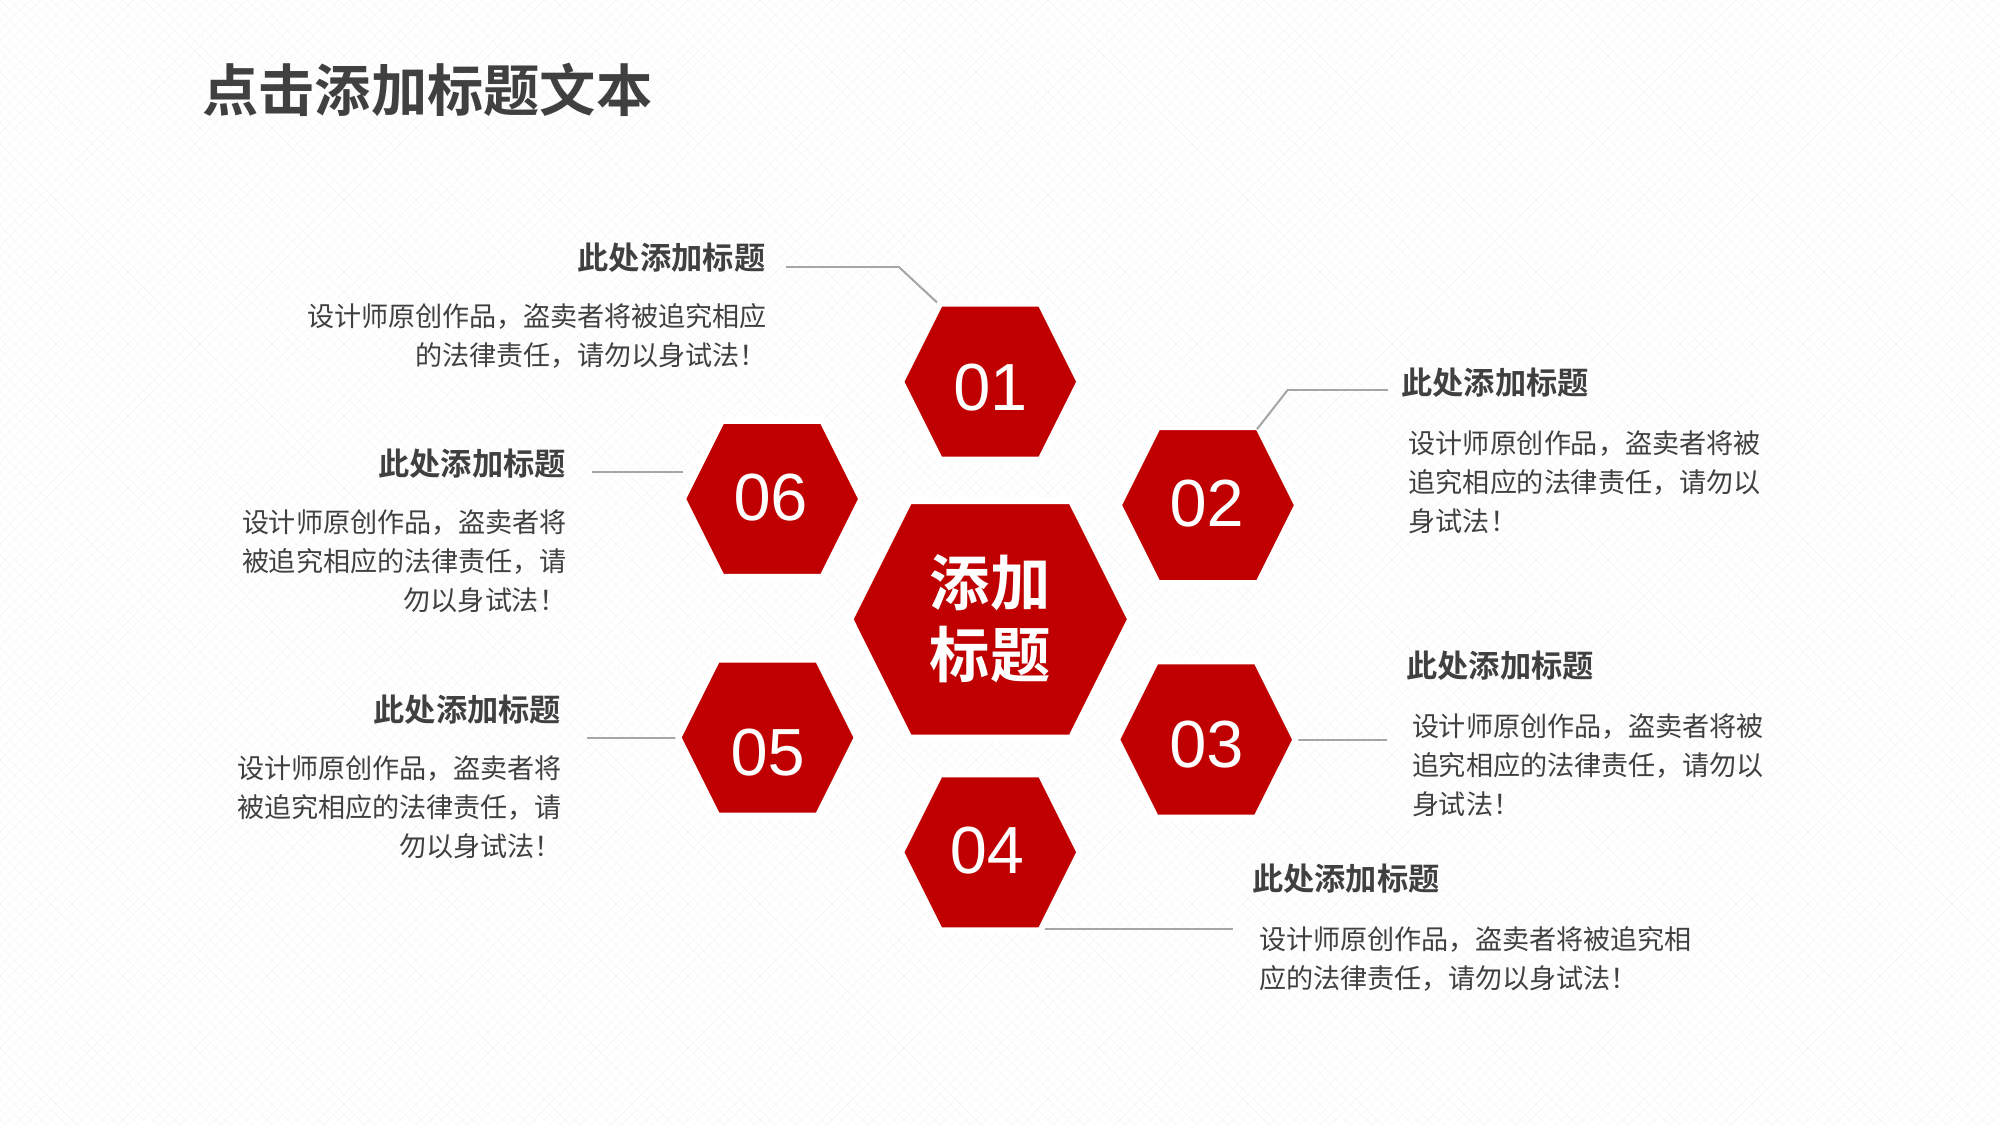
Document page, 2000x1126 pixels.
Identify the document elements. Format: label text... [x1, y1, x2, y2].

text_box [1256, 389, 1389, 430]
text_box 点击添加标题文本 [182, 45, 673, 133]
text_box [900, 303, 1080, 461]
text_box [849, 500, 1131, 738]
text_box 设计师原创作品，盗卖者将被追究相应的法律责任，请勿以身试法！ [1395, 412, 1794, 544]
text_box 此处添加标题 [364, 437, 580, 489]
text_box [900, 773, 1080, 931]
text_box 此处添加标题 [359, 683, 575, 735]
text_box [785, 266, 941, 306]
text_box 此处添加标题 [1238, 852, 1454, 904]
text_box 此处添加标题 [1387, 356, 1603, 408]
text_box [682, 420, 862, 578]
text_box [1116, 661, 1296, 818]
text_box 设计师原创作品，盗卖者将被追究相应的法律责任，请勿以身试法！ [291, 286, 780, 378]
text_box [677, 659, 858, 816]
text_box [1118, 426, 1298, 584]
text_box 设计师原创作品，盗卖者将被追究相应的法律责任，请勿以身试法！ [1246, 909, 1727, 1001]
text_box 设计师原创作品，盗卖者将被追究相应的法律责任，请勿以身试法！ [1398, 695, 1797, 827]
text_box 设计师原创作品，盗卖者将被追究相应的法律责任，请勿以身试法！ [206, 492, 580, 623]
text_box 此处添加标题 [1392, 639, 1608, 691]
text_box 设计师原创作品，盗卖者将被追究相应的法律责任，请勿以身试法！ [201, 737, 575, 869]
text_box 此处添加标题 [564, 231, 779, 283]
